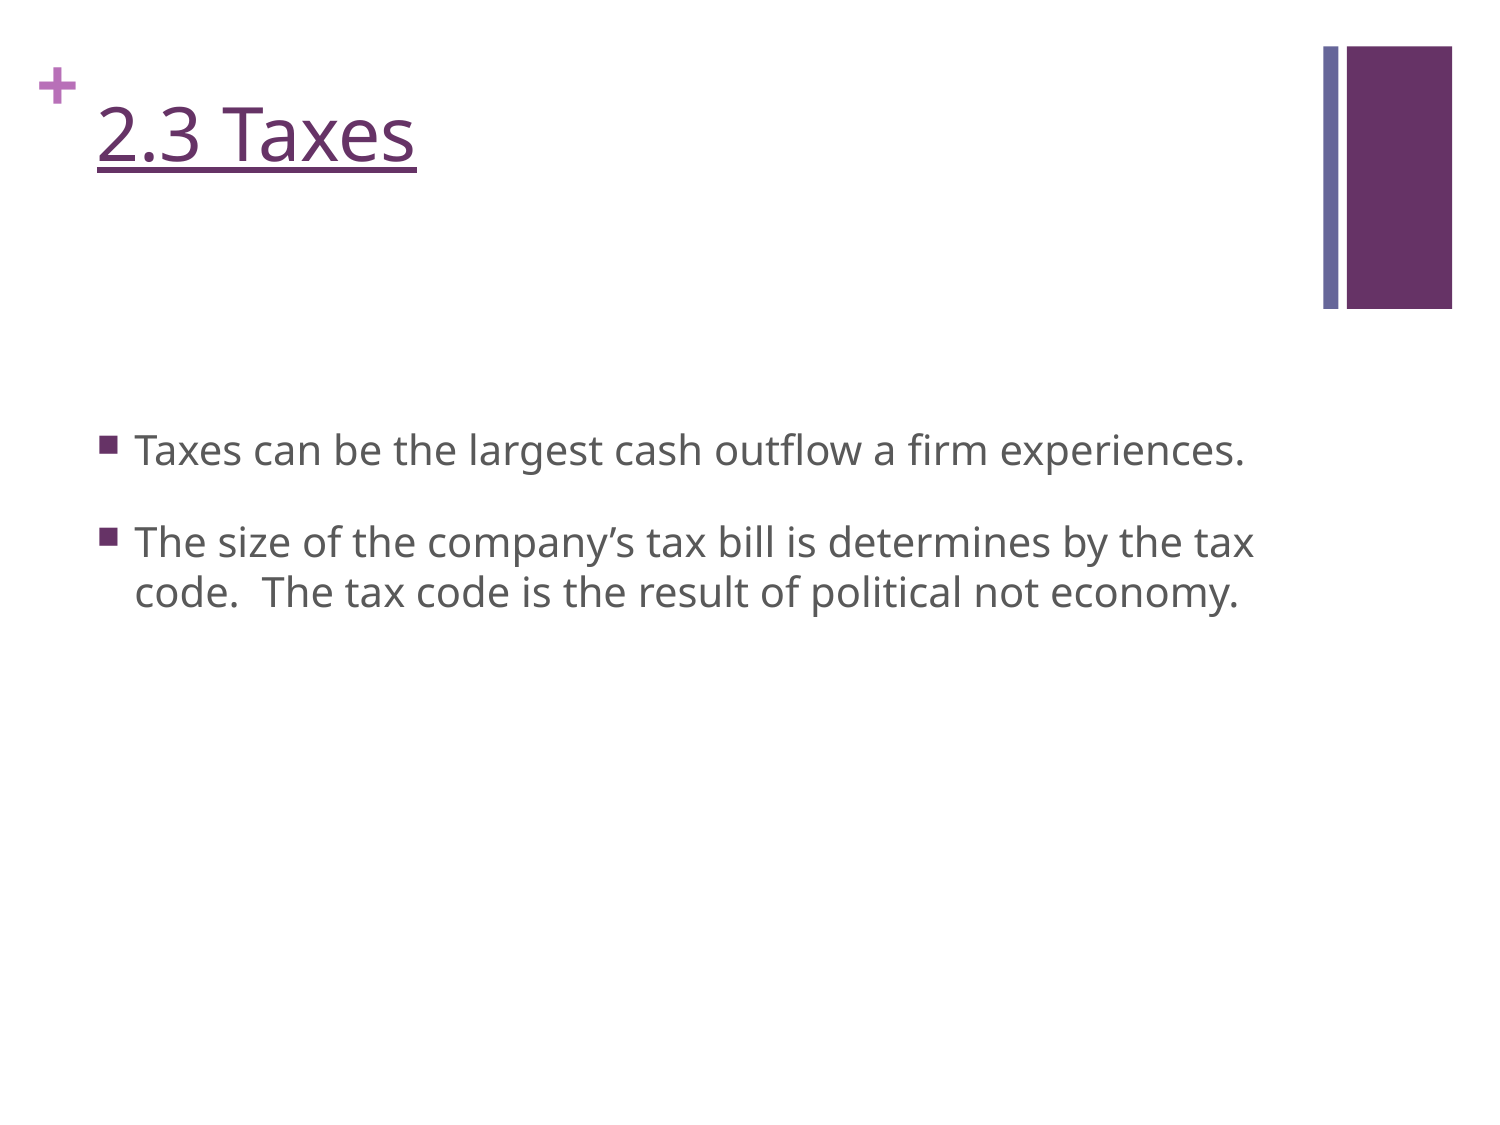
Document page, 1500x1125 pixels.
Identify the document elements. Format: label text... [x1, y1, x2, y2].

list Taxes can be the largest cash outflow a firm experiences. The size of the company’s tax bill is determines by the tax code. The tax code is the result of political not economy. [81, 324, 1322, 1005]
title 2.3 Taxes [81, 79, 1322, 263]
